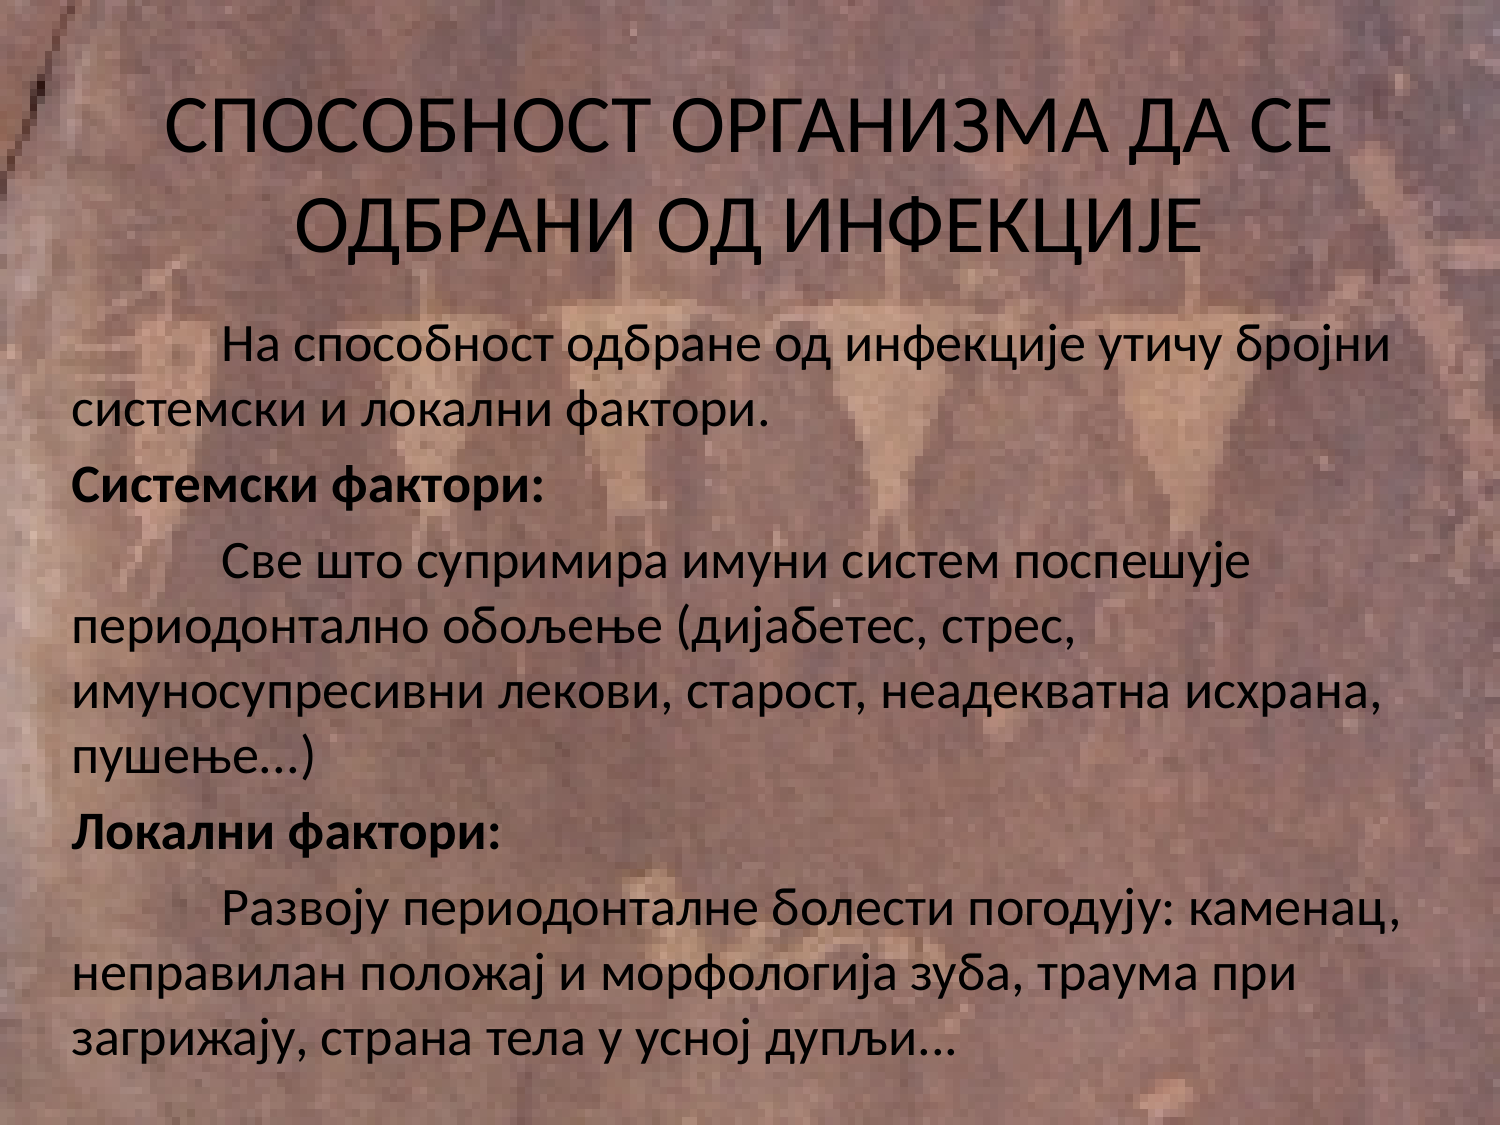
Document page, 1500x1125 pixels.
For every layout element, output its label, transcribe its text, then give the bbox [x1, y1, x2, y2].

list На способност одбране од инфекције утичу бројни системски и локални фактори. Системски фактори: Све што супримира имуни систем поспешује периодонтално обољење (дијабетес, стрес, имуносупресивни лекови, старост, неадекватна исхрана, пушење...) Локални фактори: Развоју периодонталне болести погодују: каменац, неправилан положај и морфологија зуба, траума при загрижају, страна тела у усној дупљи... [0, 299, 1463, 1125]
title СПОСОБНОСТ ОРГАНИЗМА ДА СЕ ОДБРАНИ ОД ИНФЕКЦИЈЕ [75, 75, 1425, 263]
picture [0, 0, 1500, 1125]
